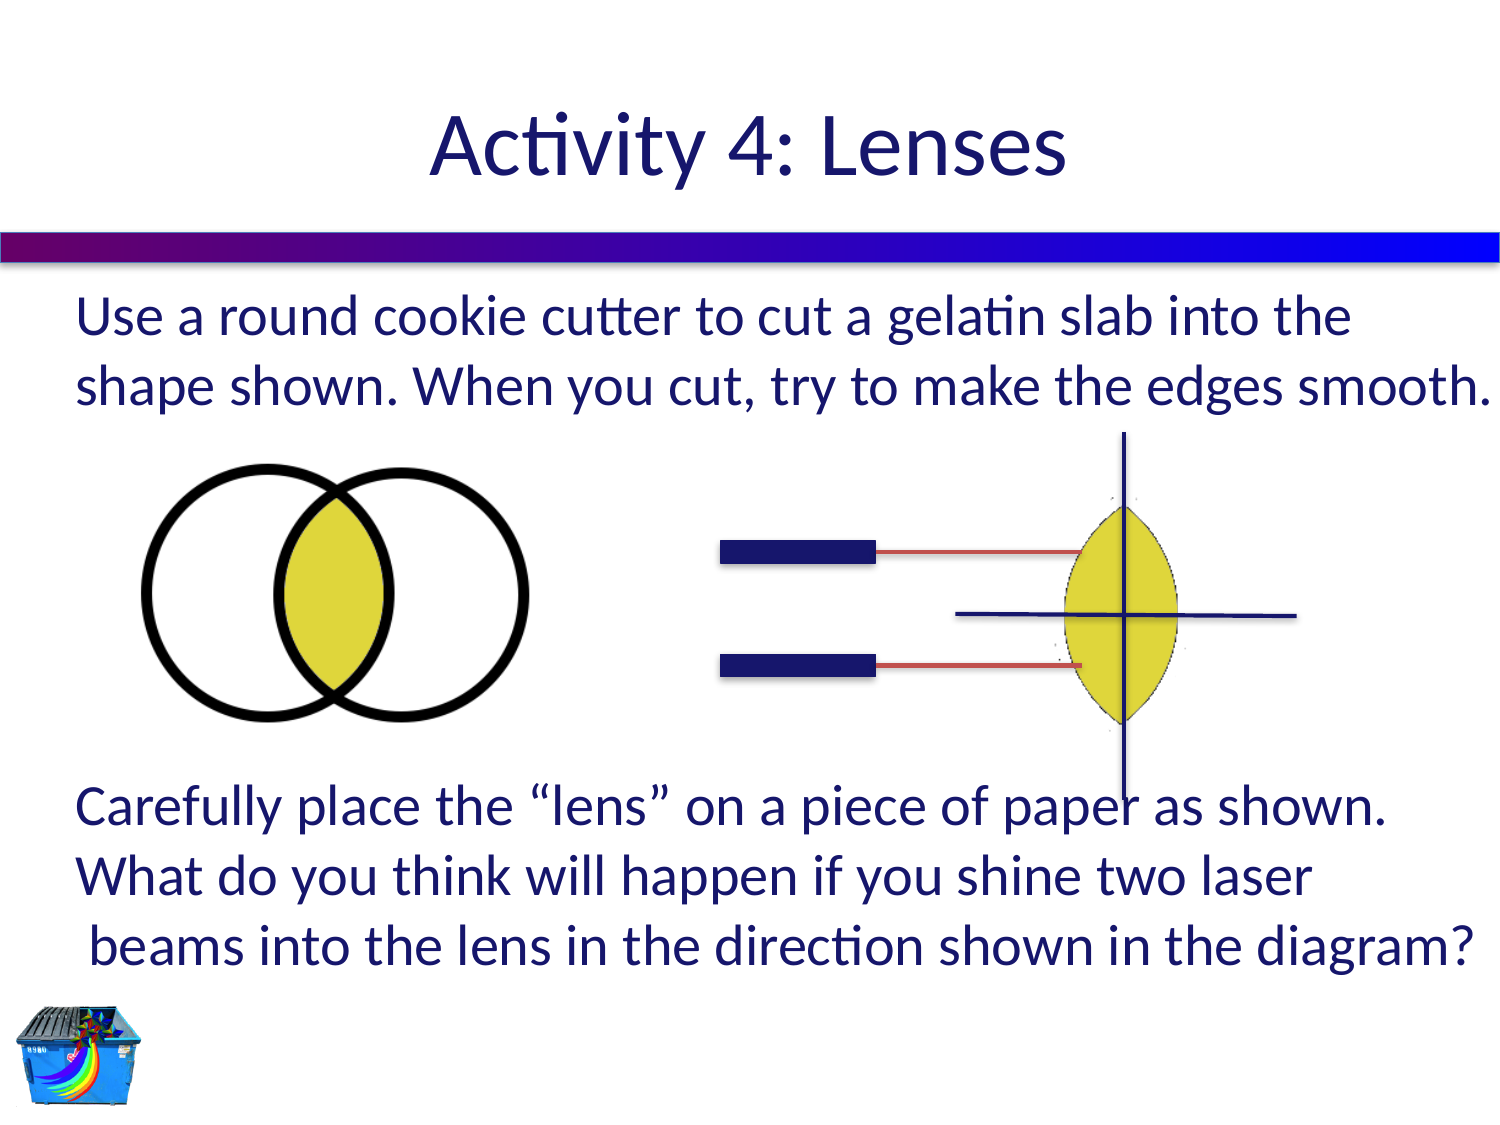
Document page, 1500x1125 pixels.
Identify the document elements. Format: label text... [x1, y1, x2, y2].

picture [1125, 617, 1221, 748]
picture [74, 420, 620, 763]
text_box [720, 654, 1082, 677]
picture [1027, 617, 1123, 748]
picture [1125, 478, 1221, 613]
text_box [954, 613, 1297, 617]
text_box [720, 540, 1082, 564]
picture [1027, 478, 1123, 613]
text_box Use a round cookie cutter to cut a gelatin slab into the shape shown. When you cut, try to make the edges smooth. Carefully place the “lens” on a piece of paper as shown. What do you think will happen if you shine two laser beams into the lens in the direction shown in the diagram? [60, 269, 1500, 985]
title Activity 4: Lenses [75, 45, 1425, 233]
picture [14, 1004, 143, 1107]
